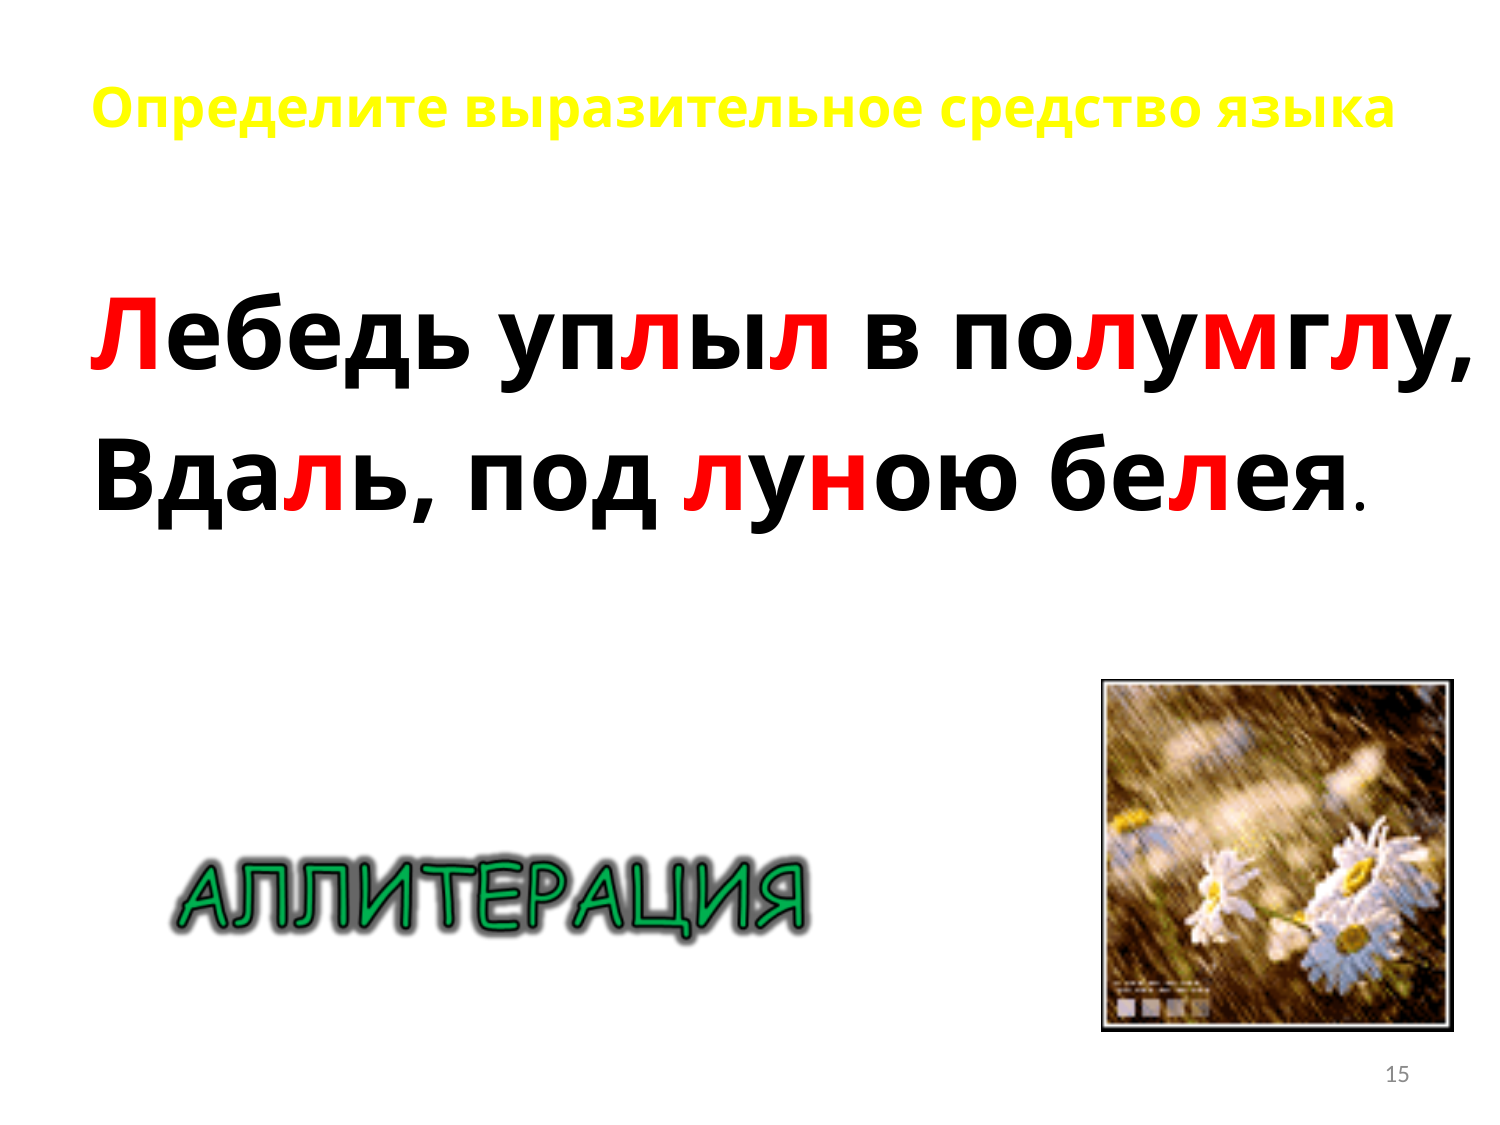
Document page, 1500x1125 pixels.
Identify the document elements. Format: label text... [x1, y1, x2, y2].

list Лебедь уплыл в полумглу, Вдаль, под луною белея. [74, 262, 1500, 1006]
slide_number 15 [1074, 1042, 1425, 1103]
picture [64, 810, 917, 1010]
title Определите выразительное средство языка [74, 44, 1500, 233]
picture [1101, 679, 1454, 1032]
